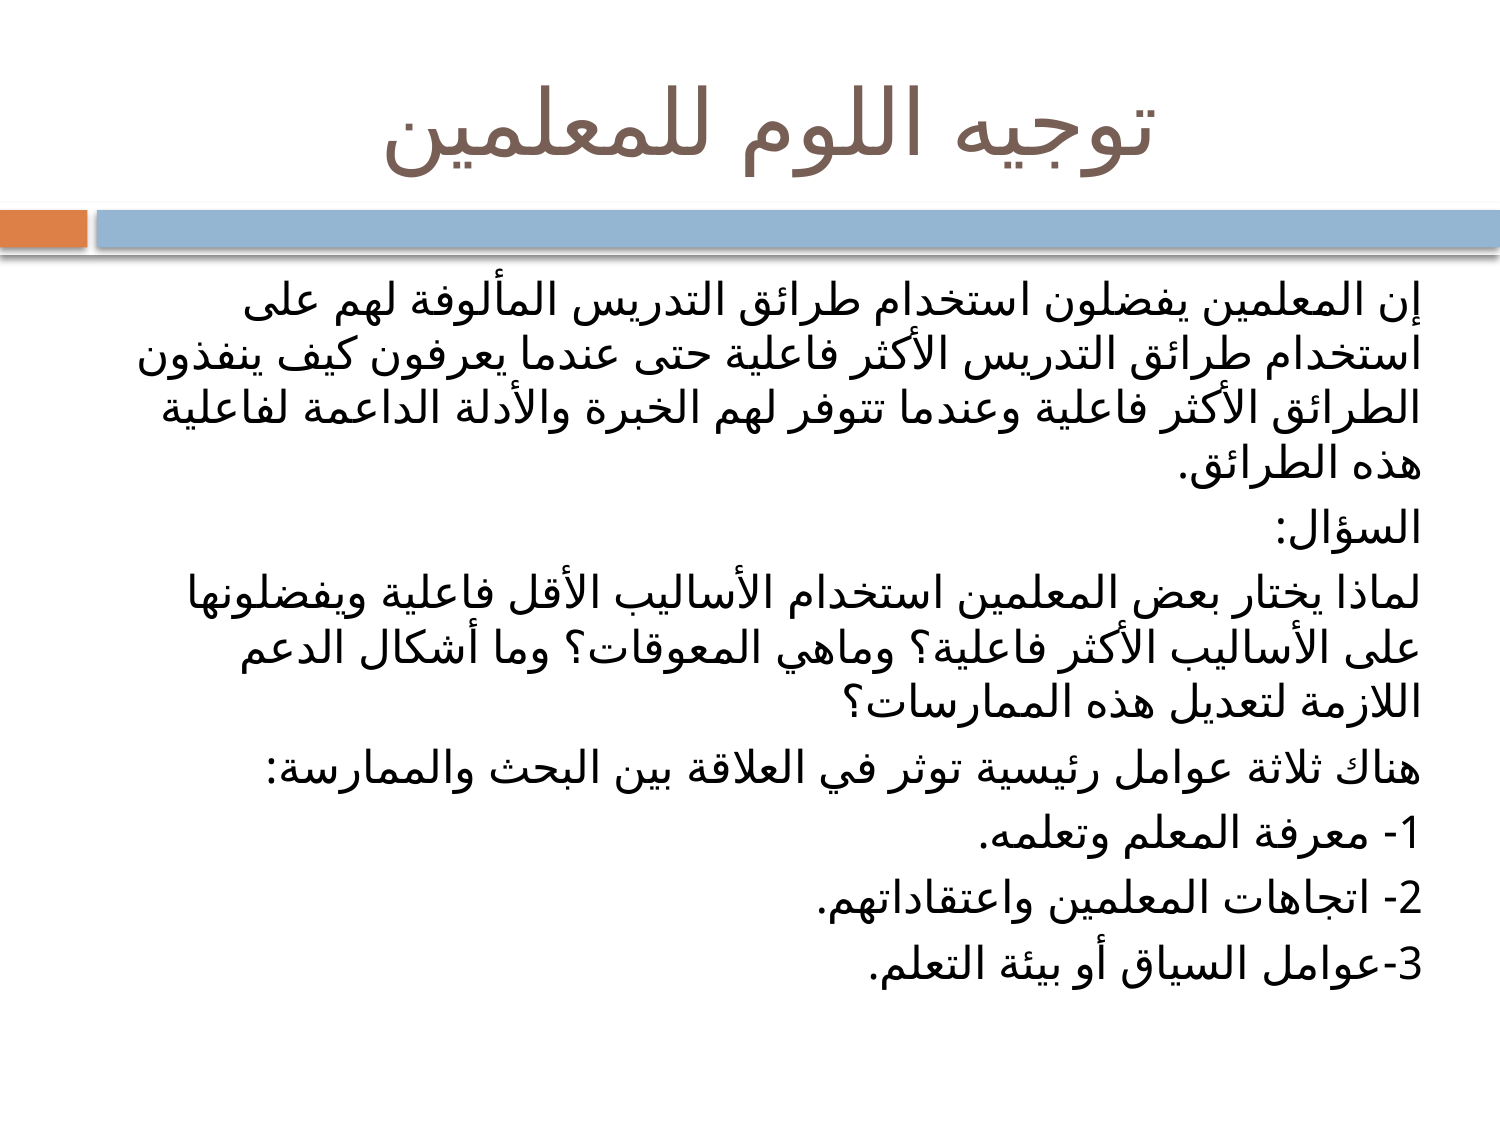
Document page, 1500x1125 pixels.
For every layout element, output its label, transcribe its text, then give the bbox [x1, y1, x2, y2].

title توجيه اللوم للمعلمين [100, 37, 1438, 200]
list إن المعلمين يفضلون استخدام طرائق التدريس المألوفة لهم على استخدام طرائق التدريس الأكثر فاعلية حتى عندما يعرفون كيف ينفذون الطرائق الأكثر فاعلية وعندما تتوفر لهم الخبرة والأدلة الداعمة لفاعلية هذه الطرائق. السؤال: لماذا يختار بعض المعلمين استخدام الأساليب الأقل فاعلية ويفضلونها على الأساليب الأكثر فاعلية؟ وماهي المعوقات؟ وما أشكال الدعم اللازمة لتعديل هذه الممارسات؟ هناك ثلاثة عوامل رئيسية توثر في العلاقة بين البحث والممارسة: 1- معرفة المعلم وتعلمه. 2- اتجاهات المعلمين واعتقاداتهم. 3-عوامل السياق أو بيئة التعلم. [100, 262, 1438, 1000]
